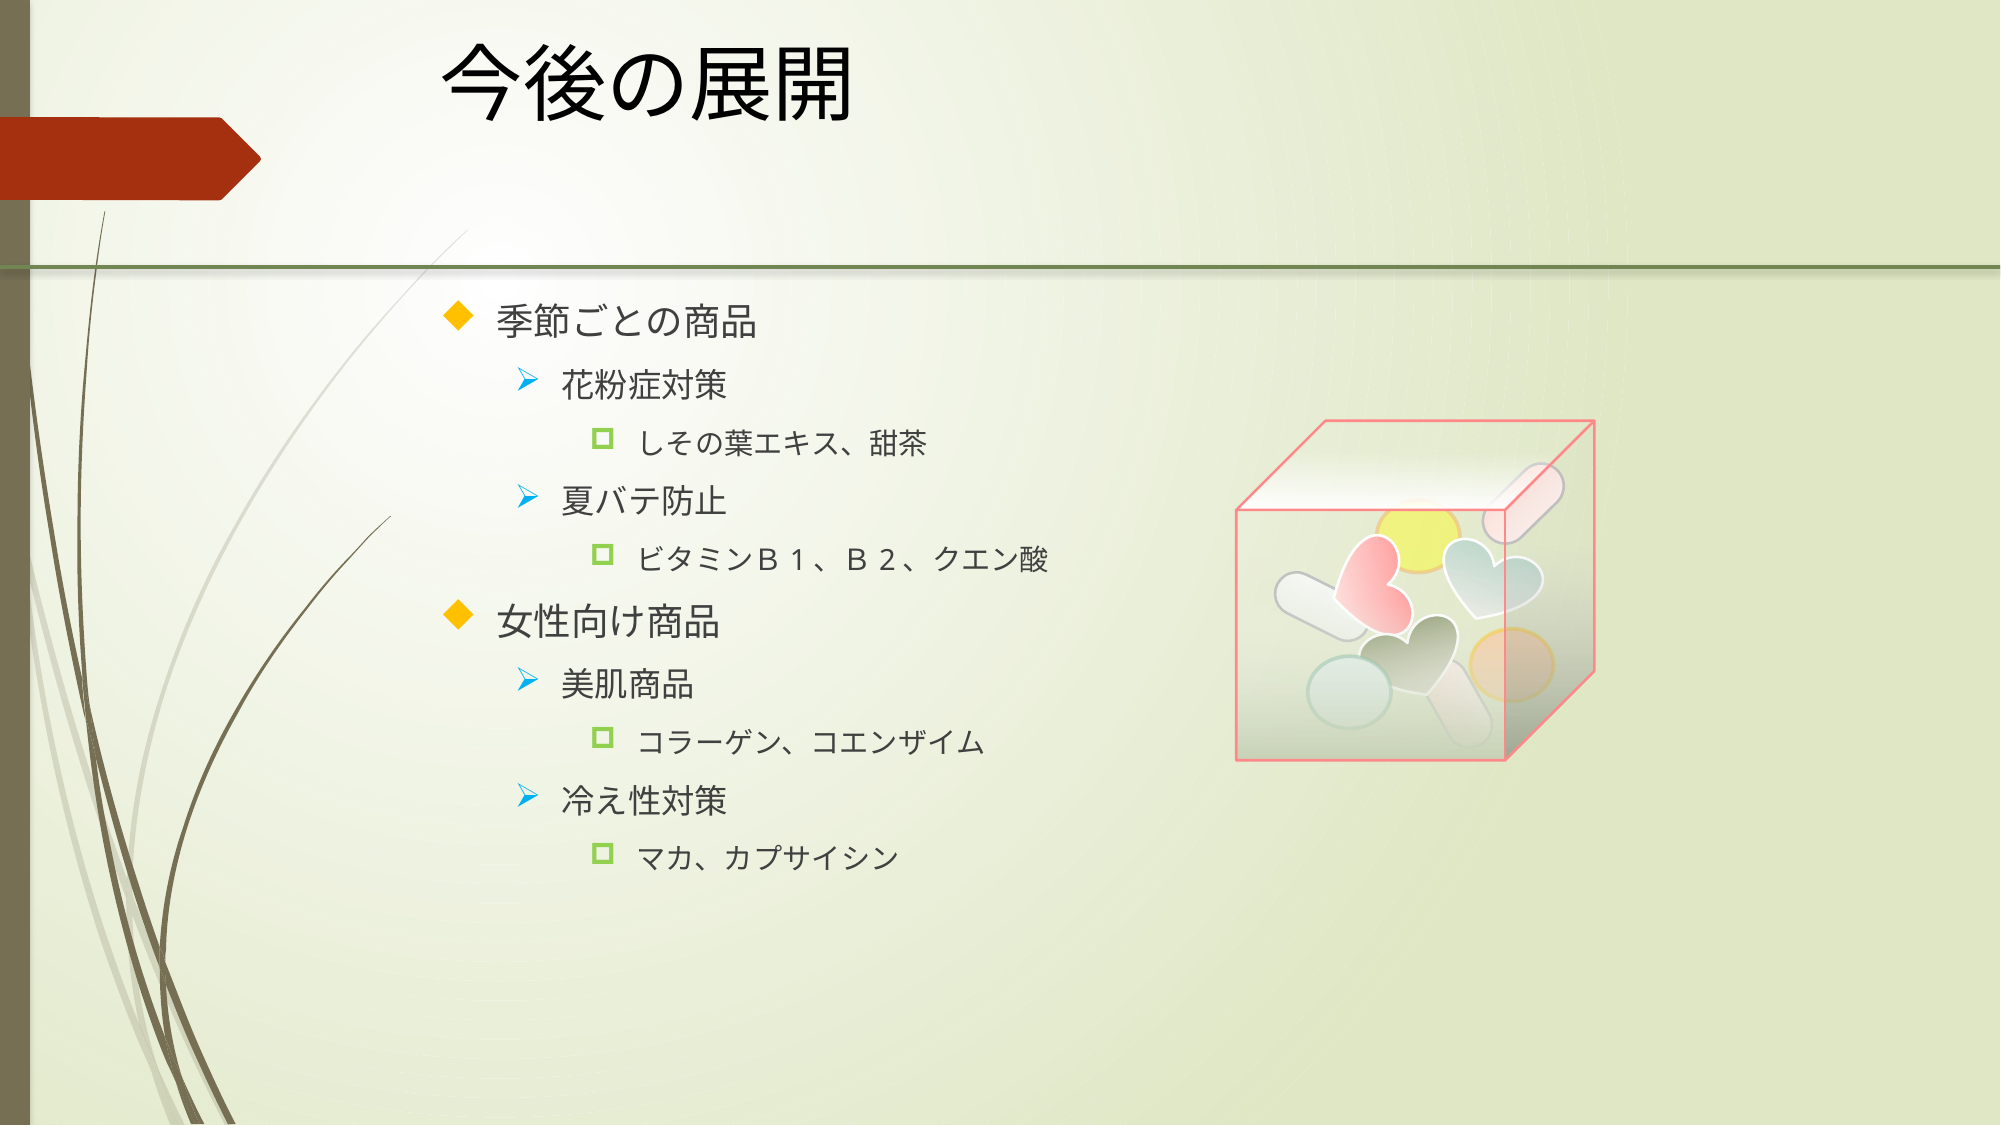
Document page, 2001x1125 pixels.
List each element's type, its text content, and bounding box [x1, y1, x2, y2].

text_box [1235, 420, 1595, 761]
title 今後の展開 [424, 24, 1887, 235]
list 季節ごとの商品 花粉症対策 しその葉エキス、甜茶 夏バテ防止 ビタミンＢ1、Ｂ2、クエン酸 女性向け商品 美肌商品 コラーゲン、コエンザイム 冷え性対策 マカ、カプサイシン [424, 290, 1888, 958]
